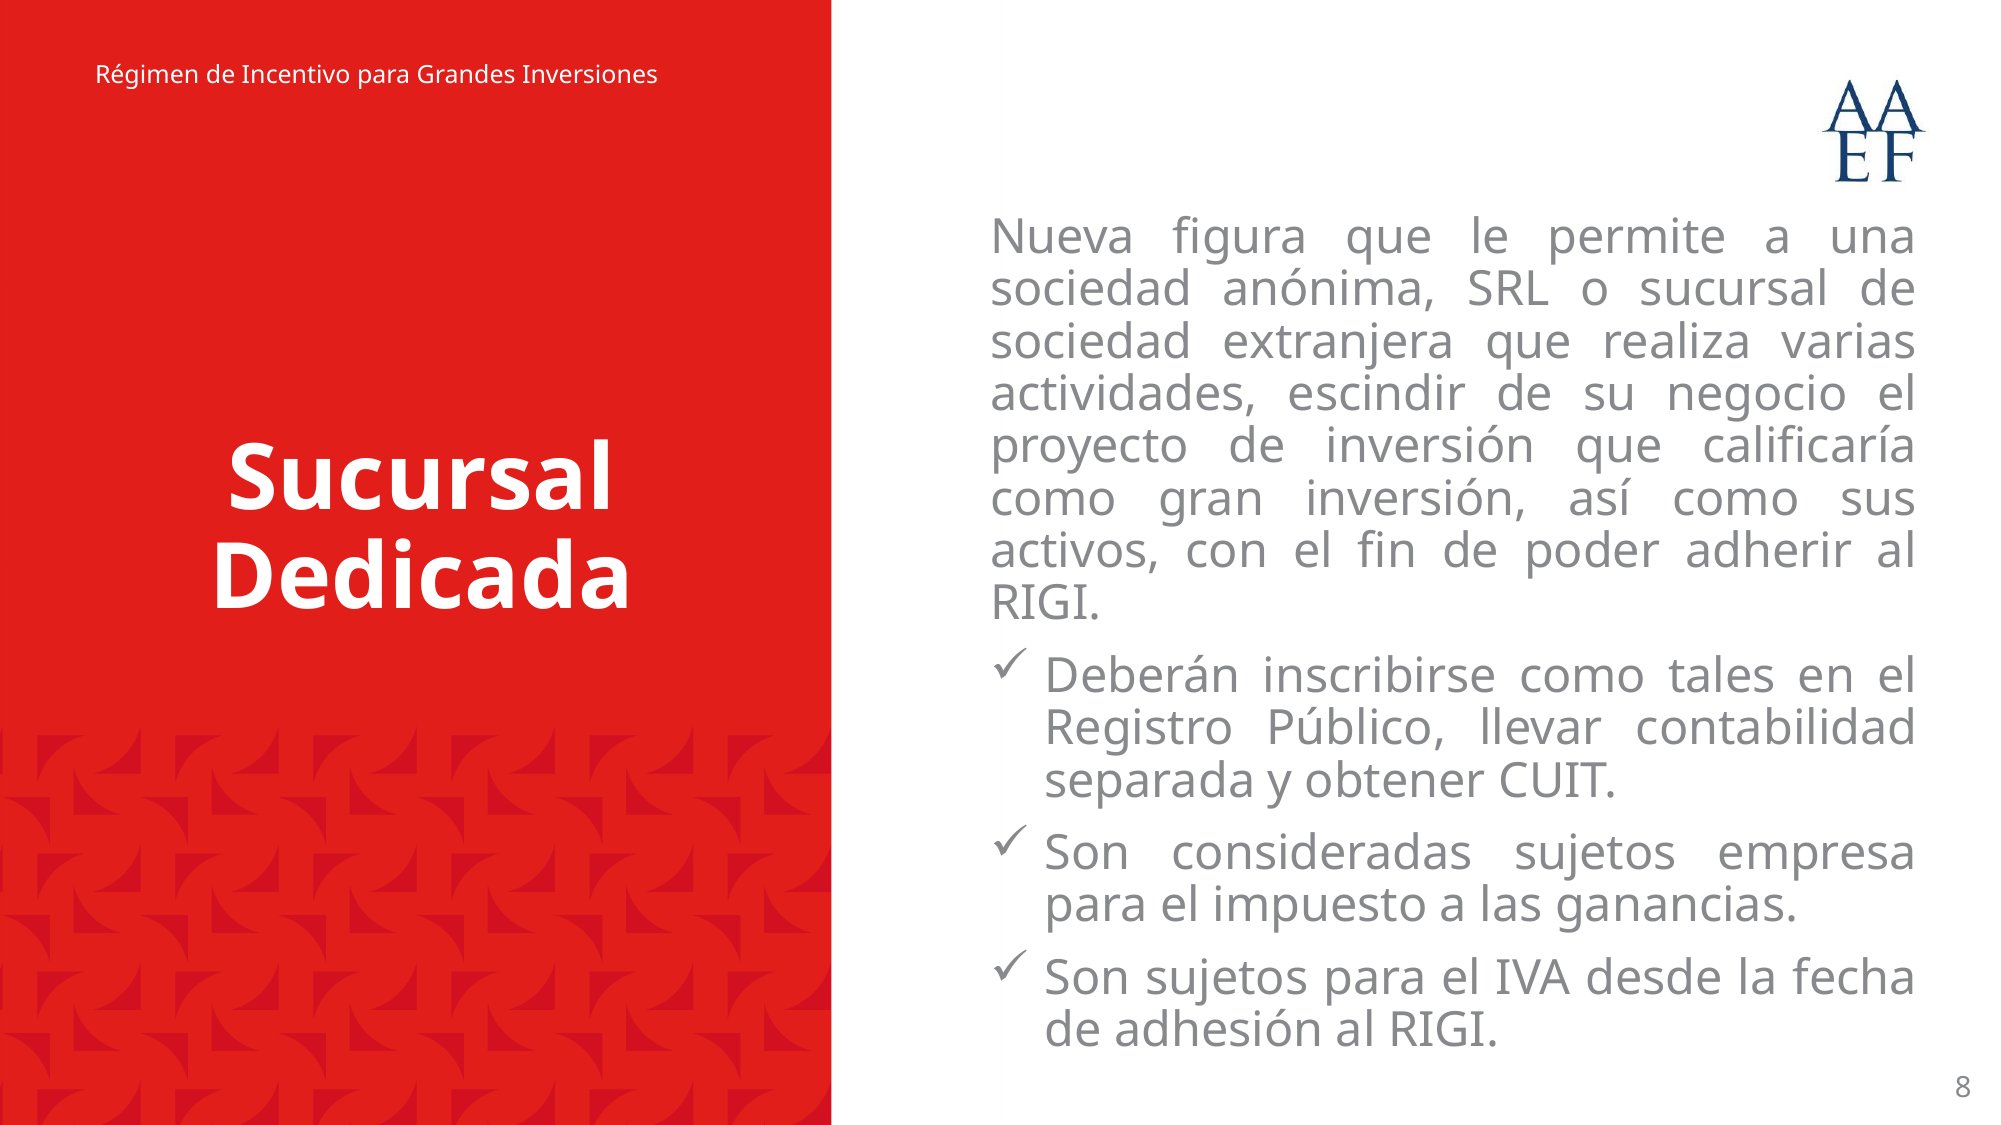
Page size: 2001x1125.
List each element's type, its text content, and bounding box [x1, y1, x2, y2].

list Régimen de Incentivo para Grandes Inversiones [80, 54, 764, 95]
list Sucursal Dedicada [80, 422, 764, 712]
picture [0, 0, 2001, 1125]
list Nueva figura que le permite a una sociedad anónima, SRL o sucursal de sociedad extranjera que realiza varias actividades, escindir de su negocio el proyecto de inversión que calificaría como gran inversión, así como sus activos, con el fin de poder adherir al RIGI. Deberán inscribirse como tales en el Registro Público, llevar contabilidad separada y obtener CUIT. Son consideradas sujetos empresa para el impuesto a las ganancias. Son sujetos para el IVA desde la fecha de adhesión al RIGI. [974, 204, 1933, 1069]
